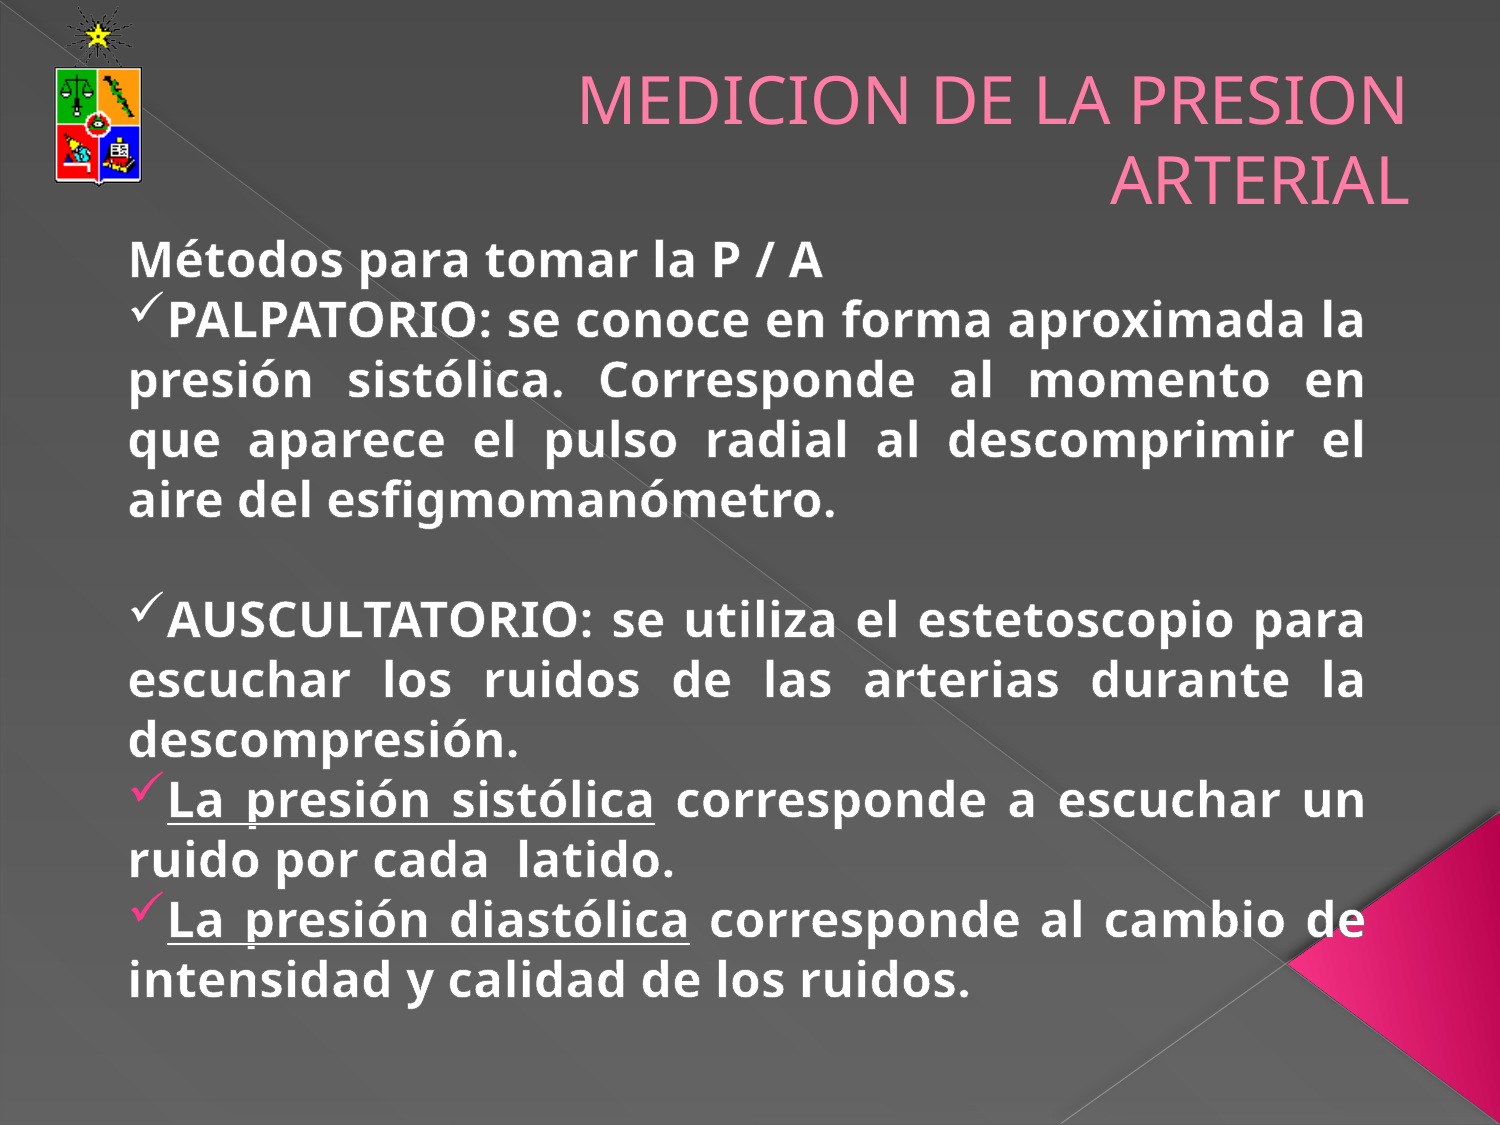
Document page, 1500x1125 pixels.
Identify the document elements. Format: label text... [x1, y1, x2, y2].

picture [37, 0, 160, 193]
subtitle Métodos para tomar la P / A PALPATORIO: se conoce en forma aproximada la presión sistólica. Corresponde al momento en que aparece el pulso radial al descomprimir el aire del esfigmomanómetro. AUSCULTATORIO: se utiliza el estetoscopio para escuchar los ruidos de las arterias durante la descompresión. La presión sistólica corresponde a escuchar un ruido por cada latido. La presión diastólica corresponde al cambio de intensidad y calidad de los ruidos. [112, 219, 1388, 1050]
title MEDICION DE LA PRESION ARTERIAL [225, 37, 1425, 225]
